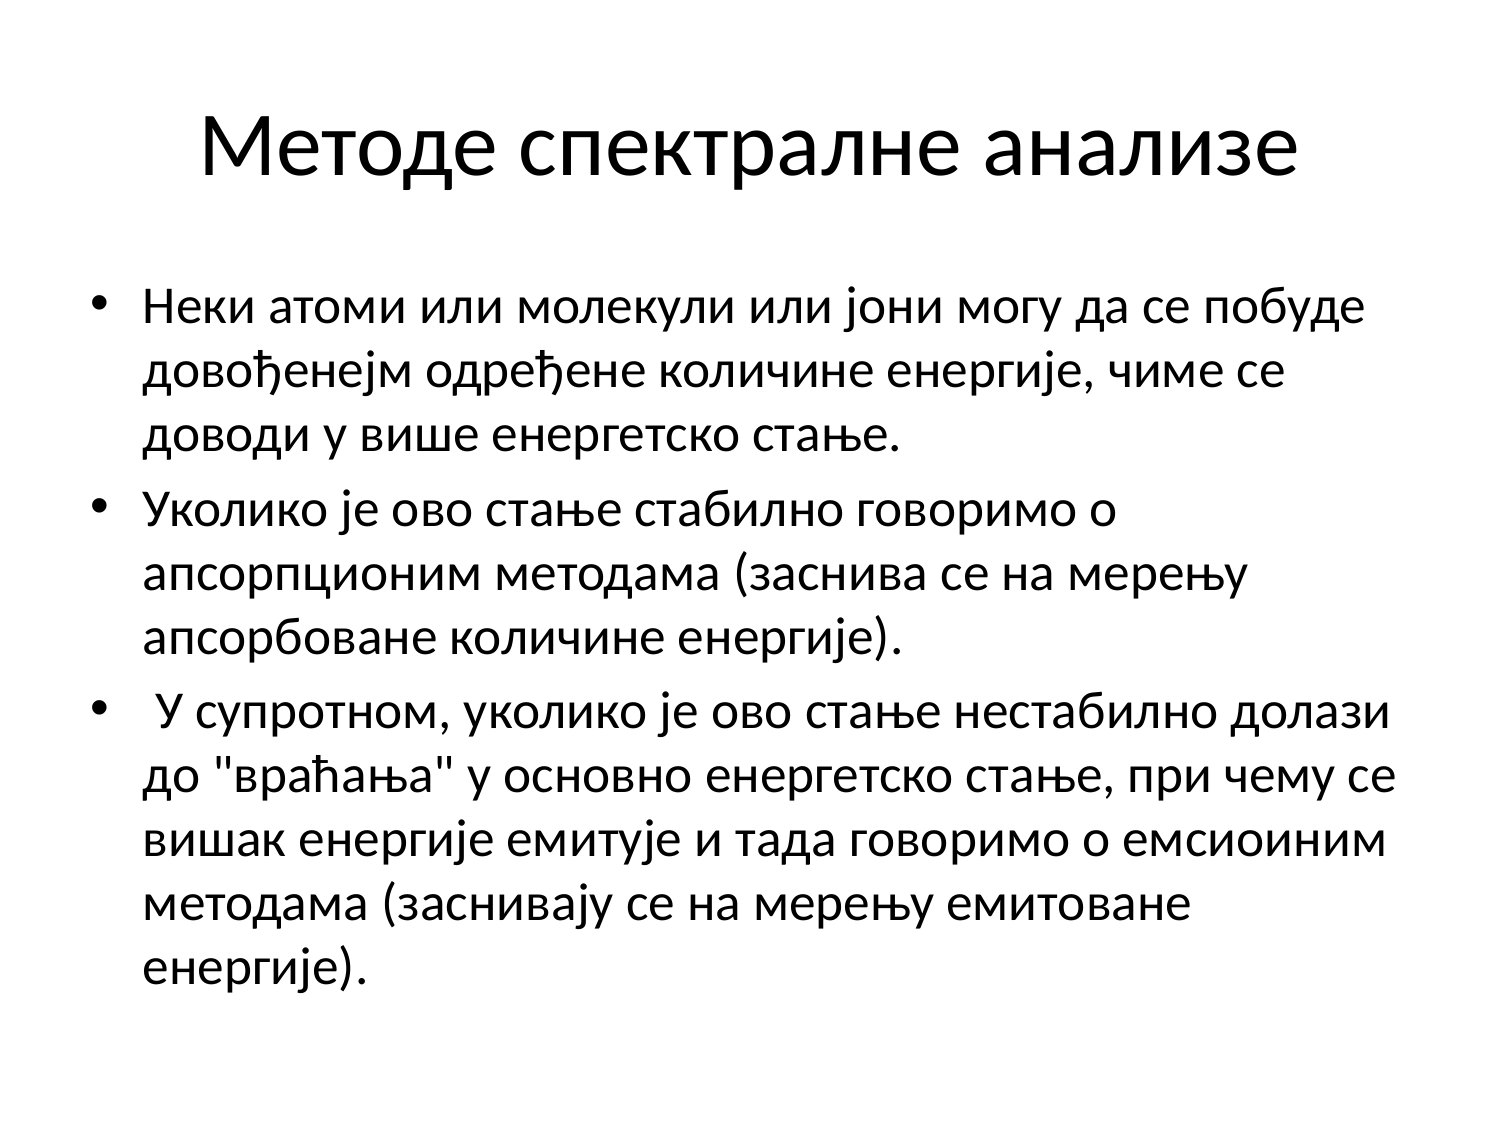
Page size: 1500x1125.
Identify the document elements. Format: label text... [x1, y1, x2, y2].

list Неки атоми или молекули или јони могу да се побуде довођенејм одређене количине енергије, чиме се доводи у више енергетско стање. Уколико је ово стање стабилно говоримо о апсорпционим методама (заснива се на мерењу апсорбоване количине енергије). У супротном, уколико је ово стање нестабилно долази до "враћања" у основно енергетско стање, при чему се вишак енергије емитује и тада говоримо о емсиоиним методама (заснивају се на мерењу емитоване енергије). [75, 262, 1425, 1005]
title Методе спектралне анализе [75, 45, 1425, 233]
